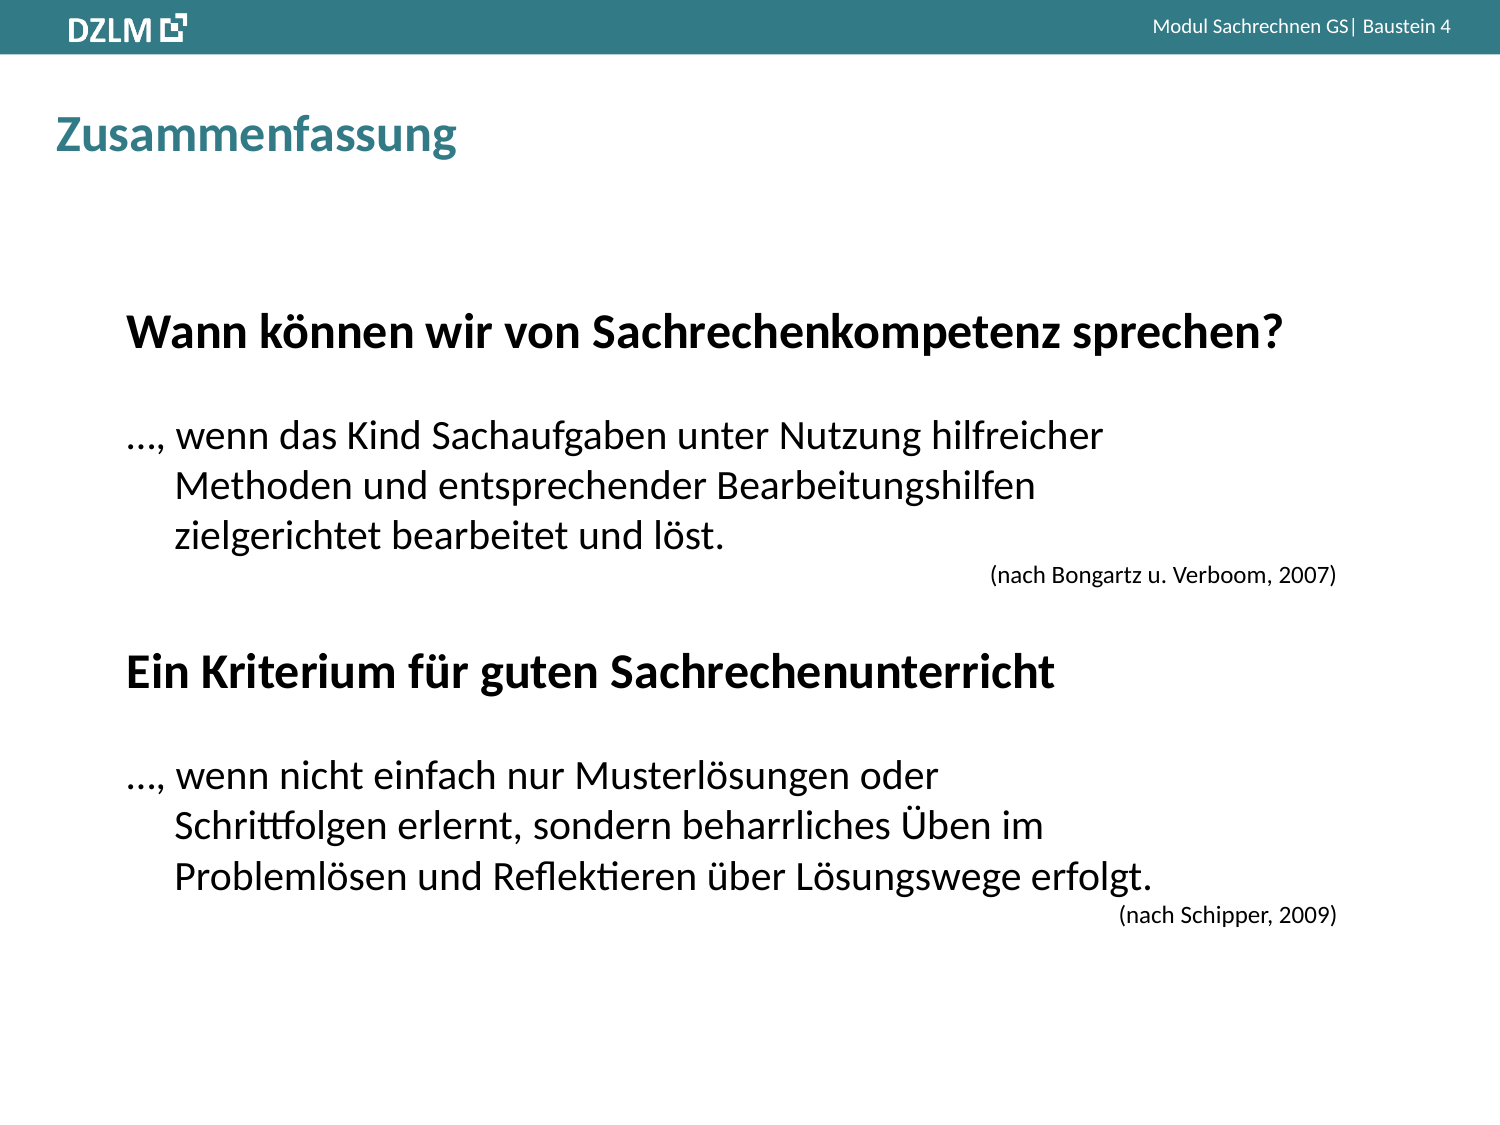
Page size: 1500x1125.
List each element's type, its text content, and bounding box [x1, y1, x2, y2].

title Zusammenfassung [41, 90, 1500, 171]
text_box Wann können wir von Sachrechenkompetenz sprechen? …, wenn das Kind Sachaufgaben unter Nutzung hilfreicher Methoden und entsprechender Bearbeitungshilfen zielgerichtet bearbeitet und löst. (nach Bongartz u. Verboom, 2007) Ein Kriterium für guten Sachrechenunterricht …, wenn nicht einfach nur Musterlösungen oder Schrittfolgen erlernt, sondern beharrliches Üben im Problemlösen und Reflektieren über Lösungswege erfolgt. (nach Schipper, 2009) [112, 290, 1353, 1106]
